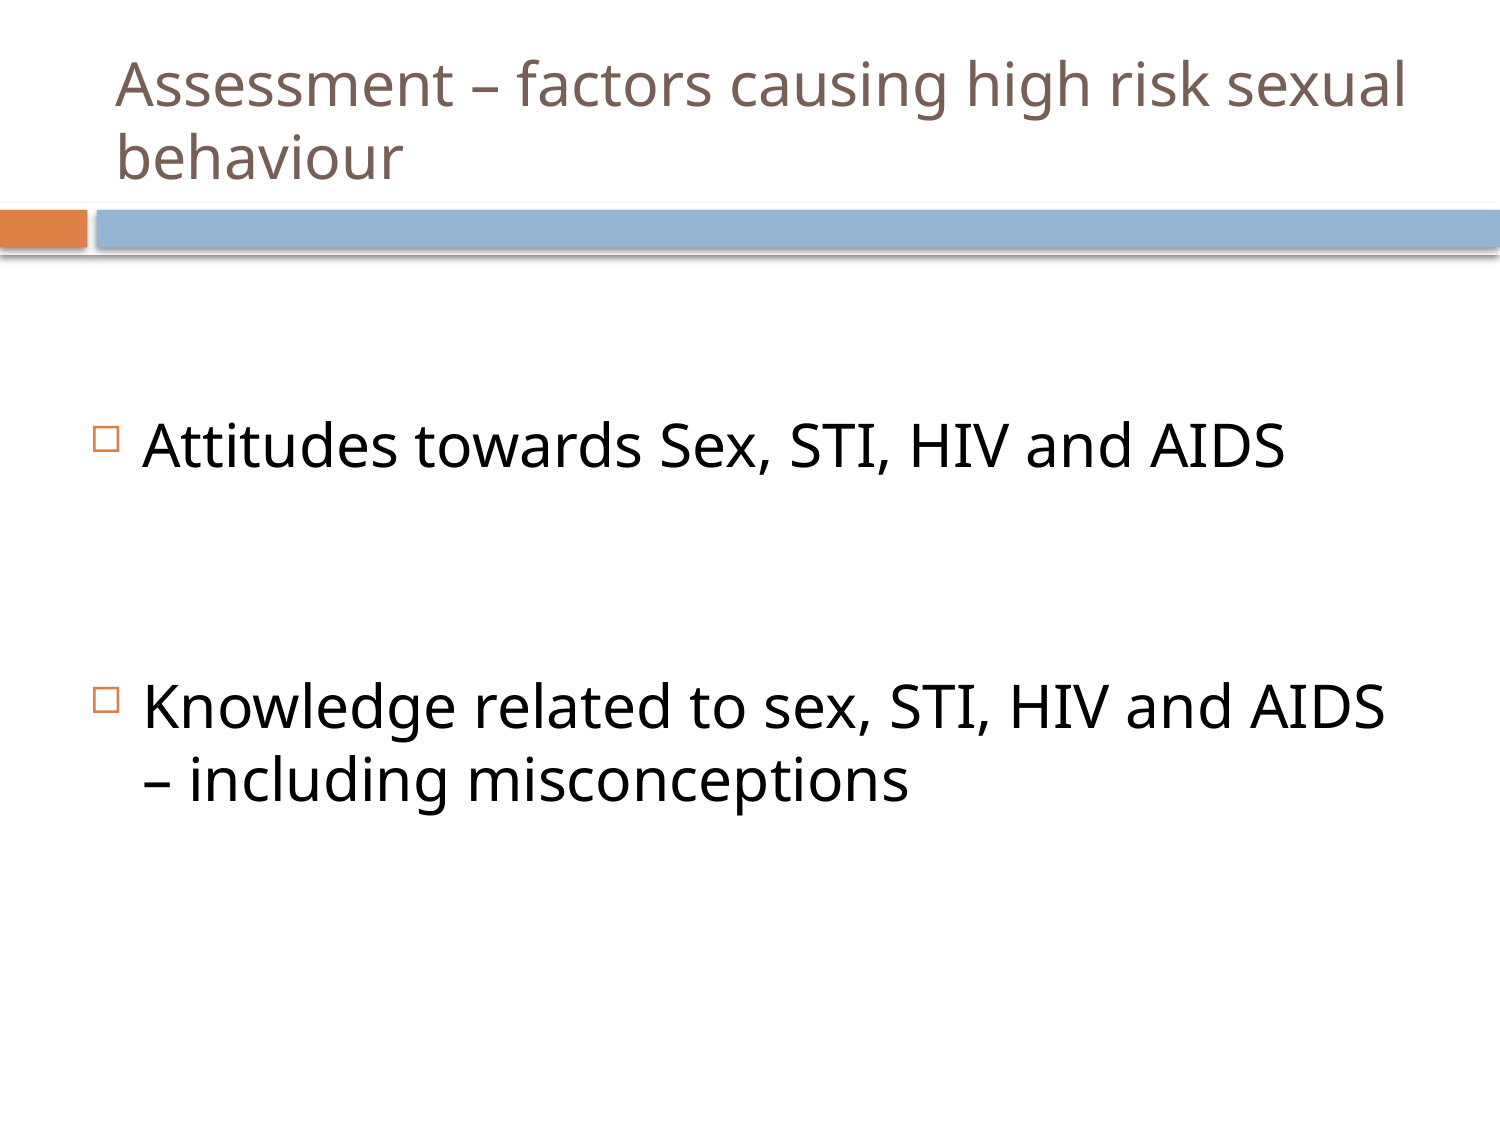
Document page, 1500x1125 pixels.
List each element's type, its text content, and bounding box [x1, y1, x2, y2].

list Attitudes towards Sex, STI, HIV and AIDS Knowledge related to sex, STI, HIV and AIDS – including misconceptions [74, 399, 1426, 1006]
title Assessment – factors causing high risk sexual behaviour [100, 37, 1439, 201]
